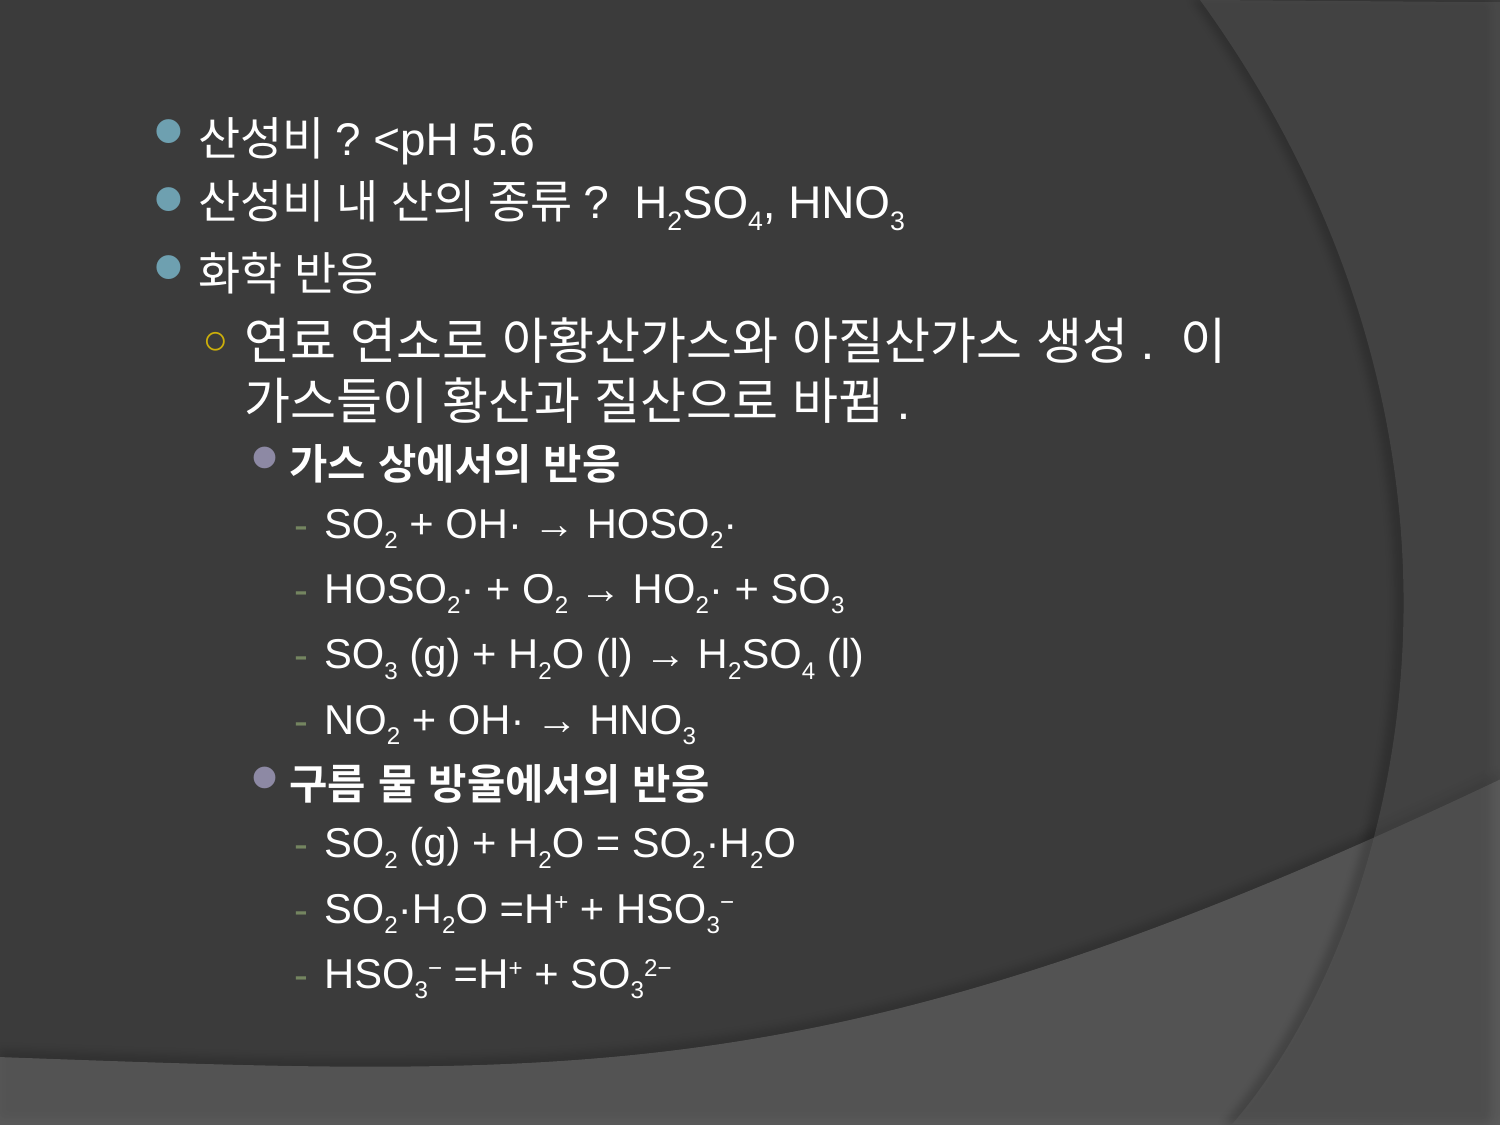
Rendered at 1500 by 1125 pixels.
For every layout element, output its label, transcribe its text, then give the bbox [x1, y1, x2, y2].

list 산성비? <pH 5.6 산성비 내 산의 종류? H2SO4, HNO3 화학 반응 연료 연소로 아황산가스와 아질산가스 생성. 이 가스들이 황산과 질산으로 바뀜. 가스 상에서의 반응 SO2 + OH· → HOSO2· HOSO2· + O2 → HO2· + SO3 SO3 (g) + H2O (l) → H2SO4 (l) NO2 + OH· → HNO3 구름 물 방울에서의 반응 SO2 (g) + H2O = SO2·H2O SO2·H2O =H+ + HSO3− HSO3− =H+ + SO32− [64, 101, 1412, 1047]
